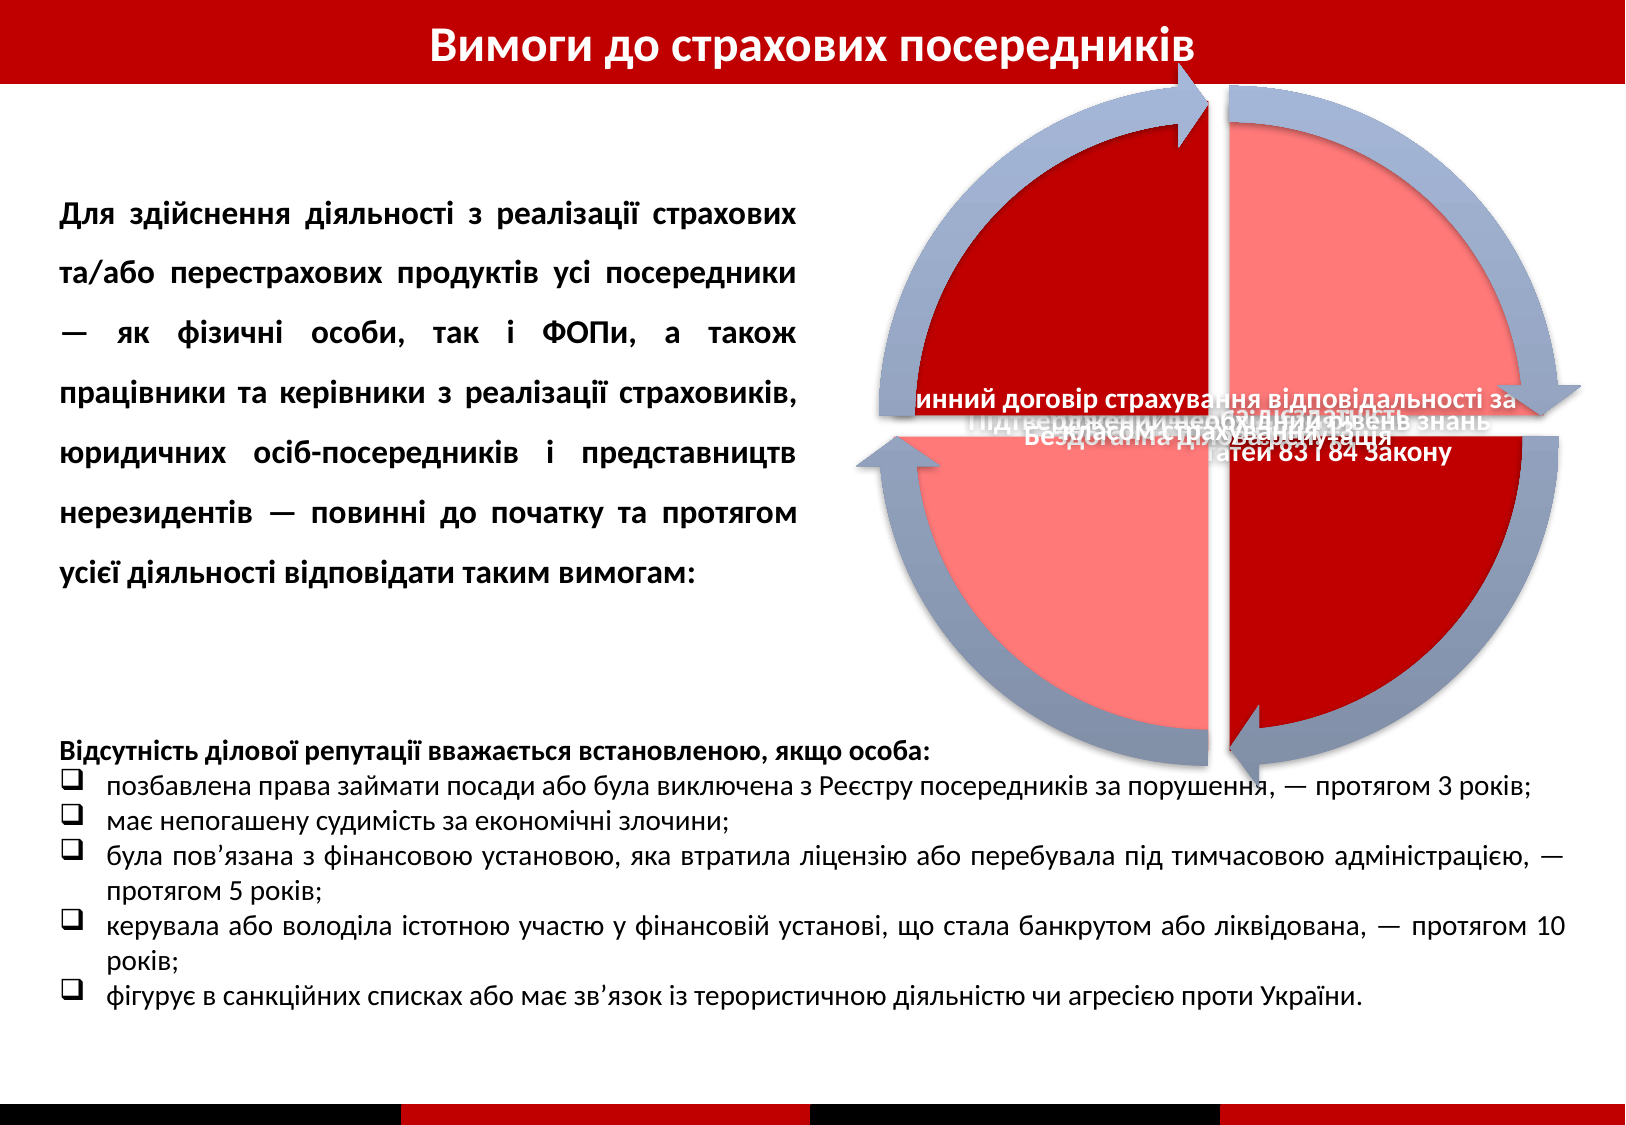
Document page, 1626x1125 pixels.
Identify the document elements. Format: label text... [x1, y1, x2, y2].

text_box [0, 1104, 401, 1125]
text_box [743, 54, 1625, 804]
text_box [1220, 1104, 1625, 1125]
text_box Вимоги до страхових посередників [0, 0, 1625, 84]
text_box Відсутність ділової репутації вважається встановленою, якщо особа: позбавлена права займати посади або була виключена з Реєстру посередників за порушення, — протягом 3 років; має непогашену судимість за економічні злочини; була пов’язана з фінансовою установою, яка втратила ліцензію або перебувала під тимчасовою адміністрацією, — протягом 5 років; керувала або володіла істотною участю у фінансовій установі, що стала банкрутом або ліквідована, — протягом 10 років; фігурує в санкційних списках або має зв’язок із терористичною діяльністю чи агресією проти України. [44, 679, 1581, 1019]
text_box [401, 1104, 810, 1125]
text_box [810, 1104, 1220, 1125]
text_box Для здійснення діяльності з реалізації страхових та/або перестрахових продуктів усі посередники — як фізичні особи, так і ФОПи, а також працівники та керівники з реалізації страховиків, юридичних осіб-посередників і представництв нерезидентів — повинні до початку та протягом усієї діяльності відповідати таким вимогам: [44, 163, 738, 598]
